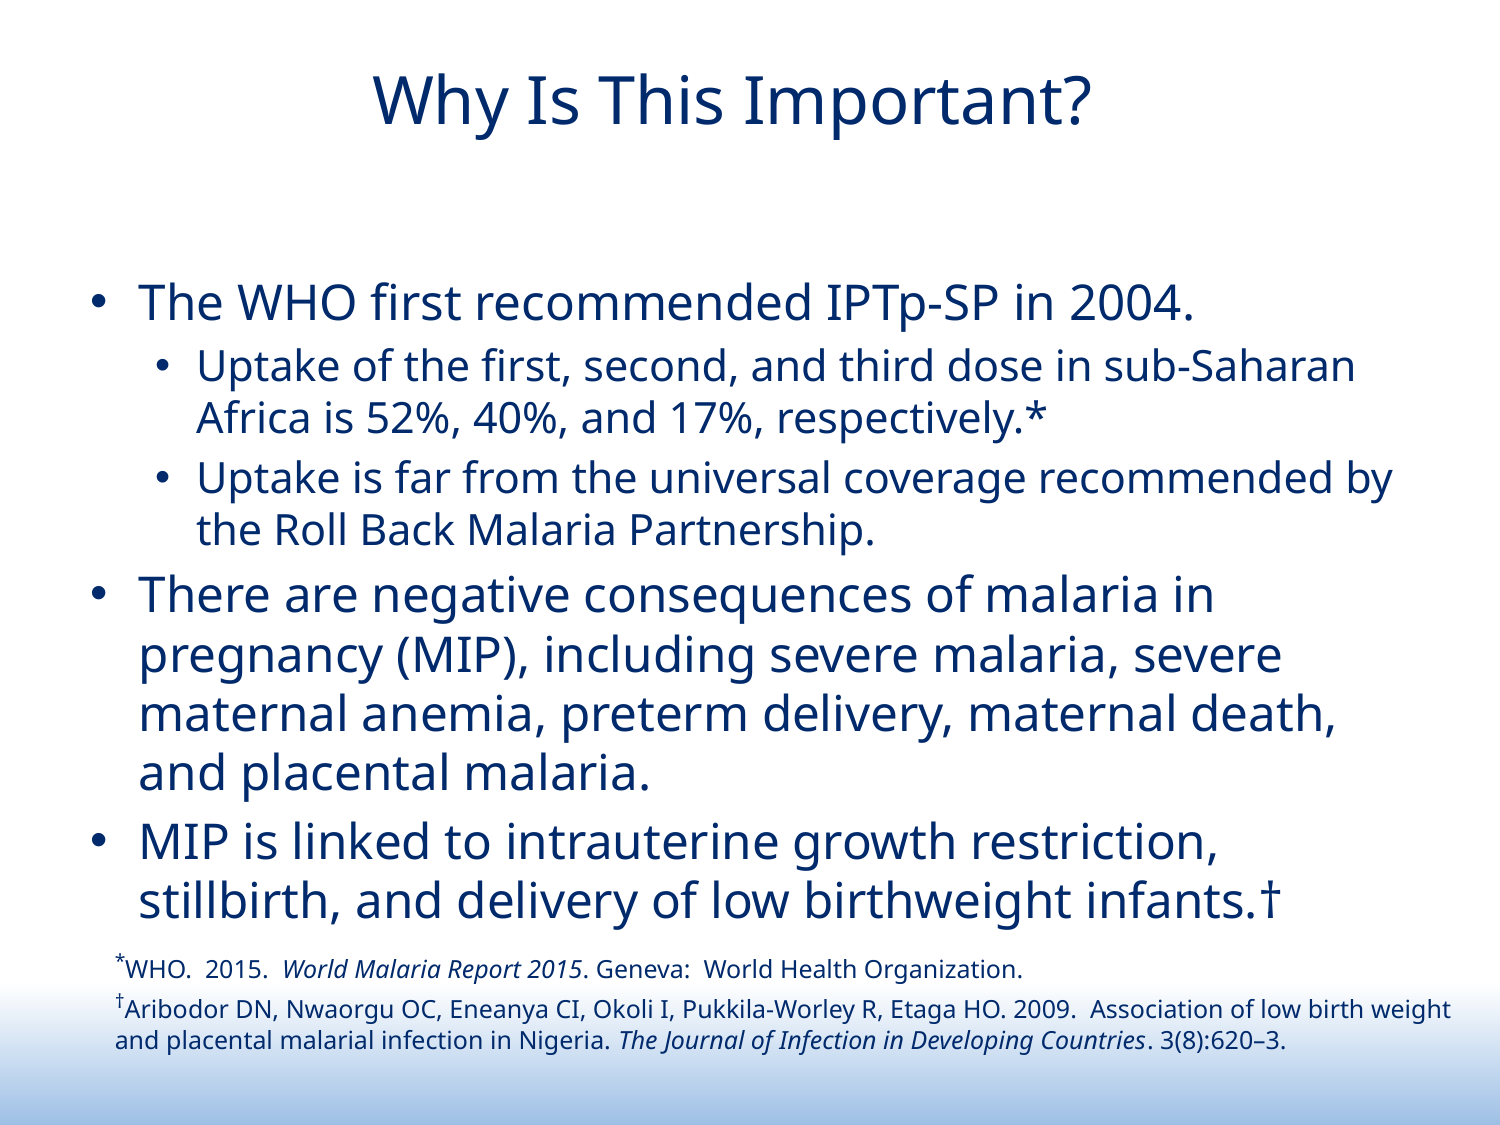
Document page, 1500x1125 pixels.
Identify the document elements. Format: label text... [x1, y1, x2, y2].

text_box *WHO. 2015. World Malaria Report 2015. Geneva: World Health Organization. †Aribodor DN, Nwaorgu OC, Eneanya CI, Okoli I, Pukkila-Worley R, Etaga HO. 2009. Association of low birth weight and placental malarial infection in Nigeria. The Journal of Infection in Developing Countries. 3(8):620–3. [99, 937, 1475, 1062]
title Why Is This Important? [75, 45, 1425, 150]
list The WHO first recommended IPTp-SP in 2004. Uptake of the first, second, and third dose in sub-Saharan Africa is 52%, 40%, and 17%, respectively.* Uptake is far from the universal coverage recommended by the Roll Back Malaria Partnership. There are negative consequences of malaria in pregnancy (MIP), including severe malaria, severe maternal anemia, preterm delivery, maternal death, and placental malaria. MIP is linked to intrauterine growth restriction, stillbirth, and delivery of low birthweight infants.† [75, 263, 1425, 950]
